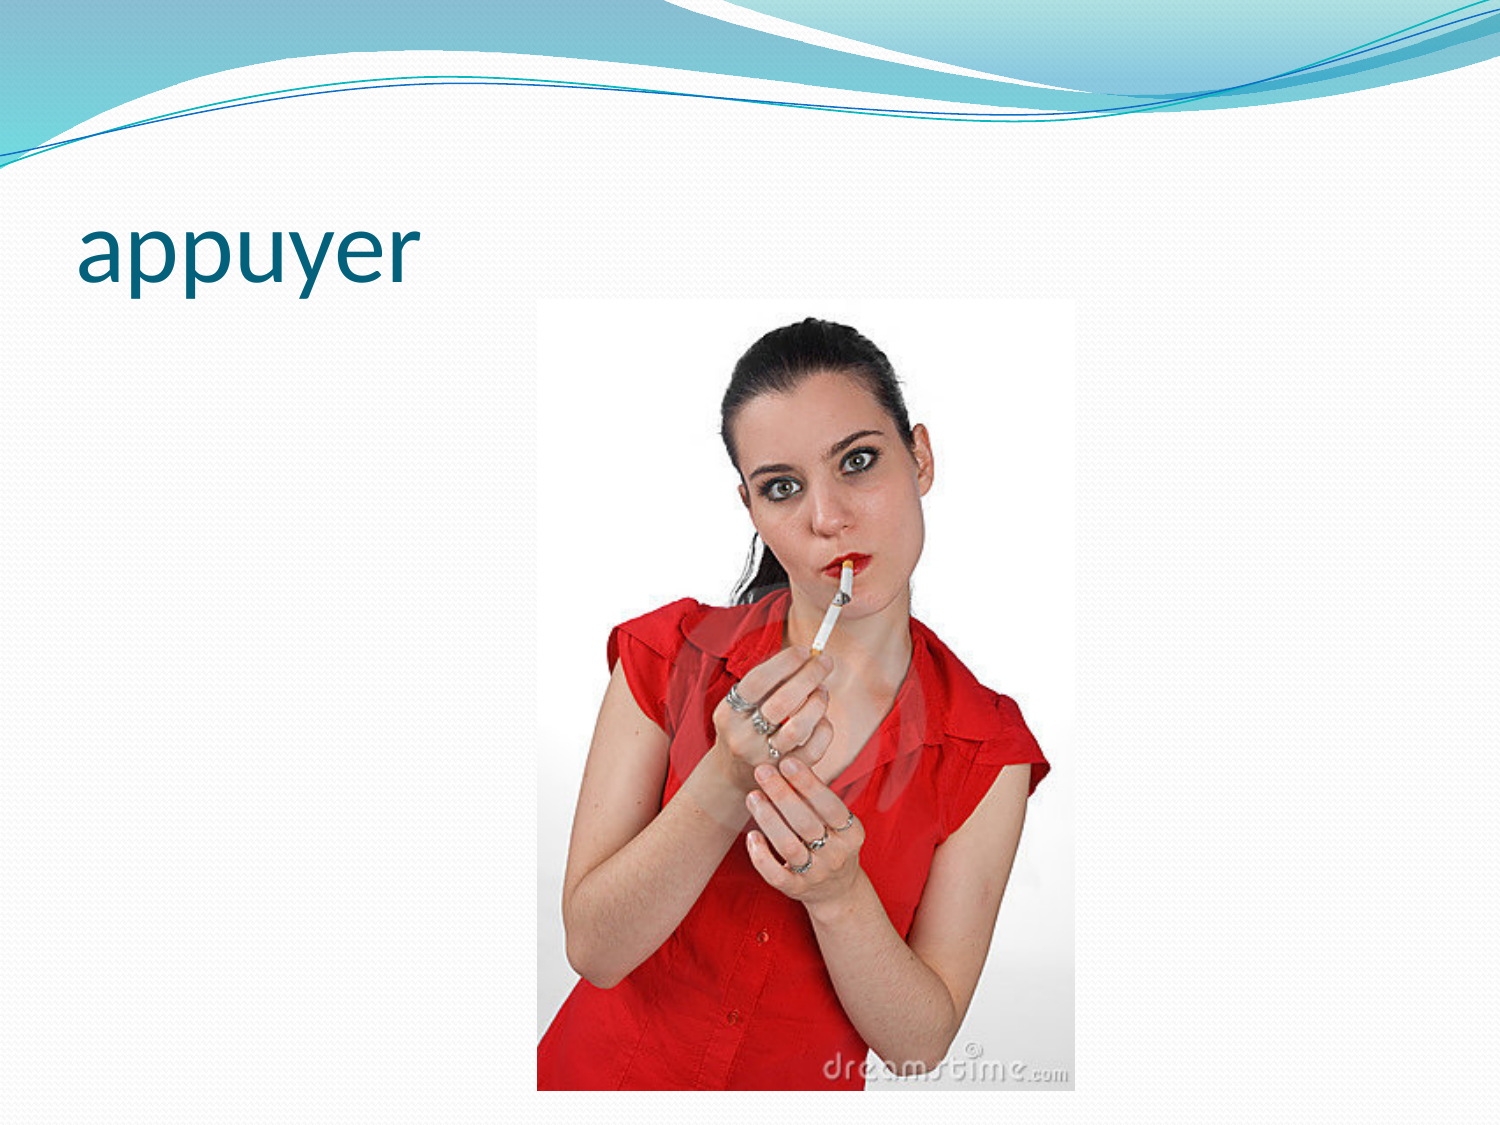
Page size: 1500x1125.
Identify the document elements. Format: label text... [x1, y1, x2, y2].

title appuyer [75, 115, 1425, 303]
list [537, 299, 1076, 1091]
